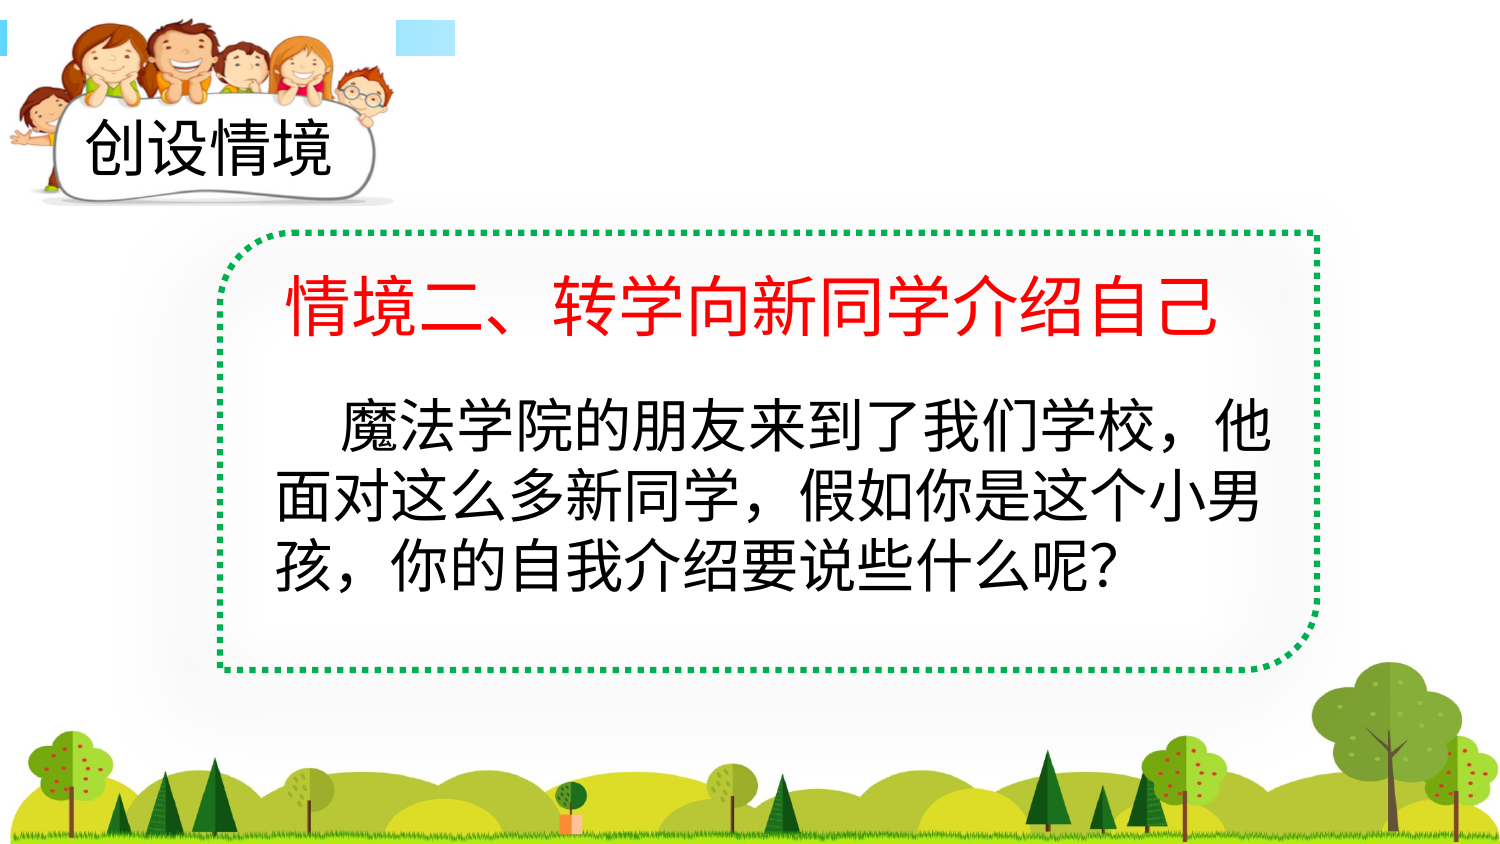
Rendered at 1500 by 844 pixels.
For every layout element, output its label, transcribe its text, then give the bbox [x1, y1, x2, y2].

text_box 魔法学院的朋友来到了我们学校，他面对这么多新同学，假如你是这个小男孩，你的自我介绍要说些什么呢？ [259, 381, 1292, 607]
text_box [217, 350, 1320, 673]
picture [10, 654, 1500, 844]
text_box 情境二、转学向新同学介绍自己 [219, 257, 1393, 352]
text_box [236, 230, 1320, 257]
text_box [7, 14, 396, 206]
